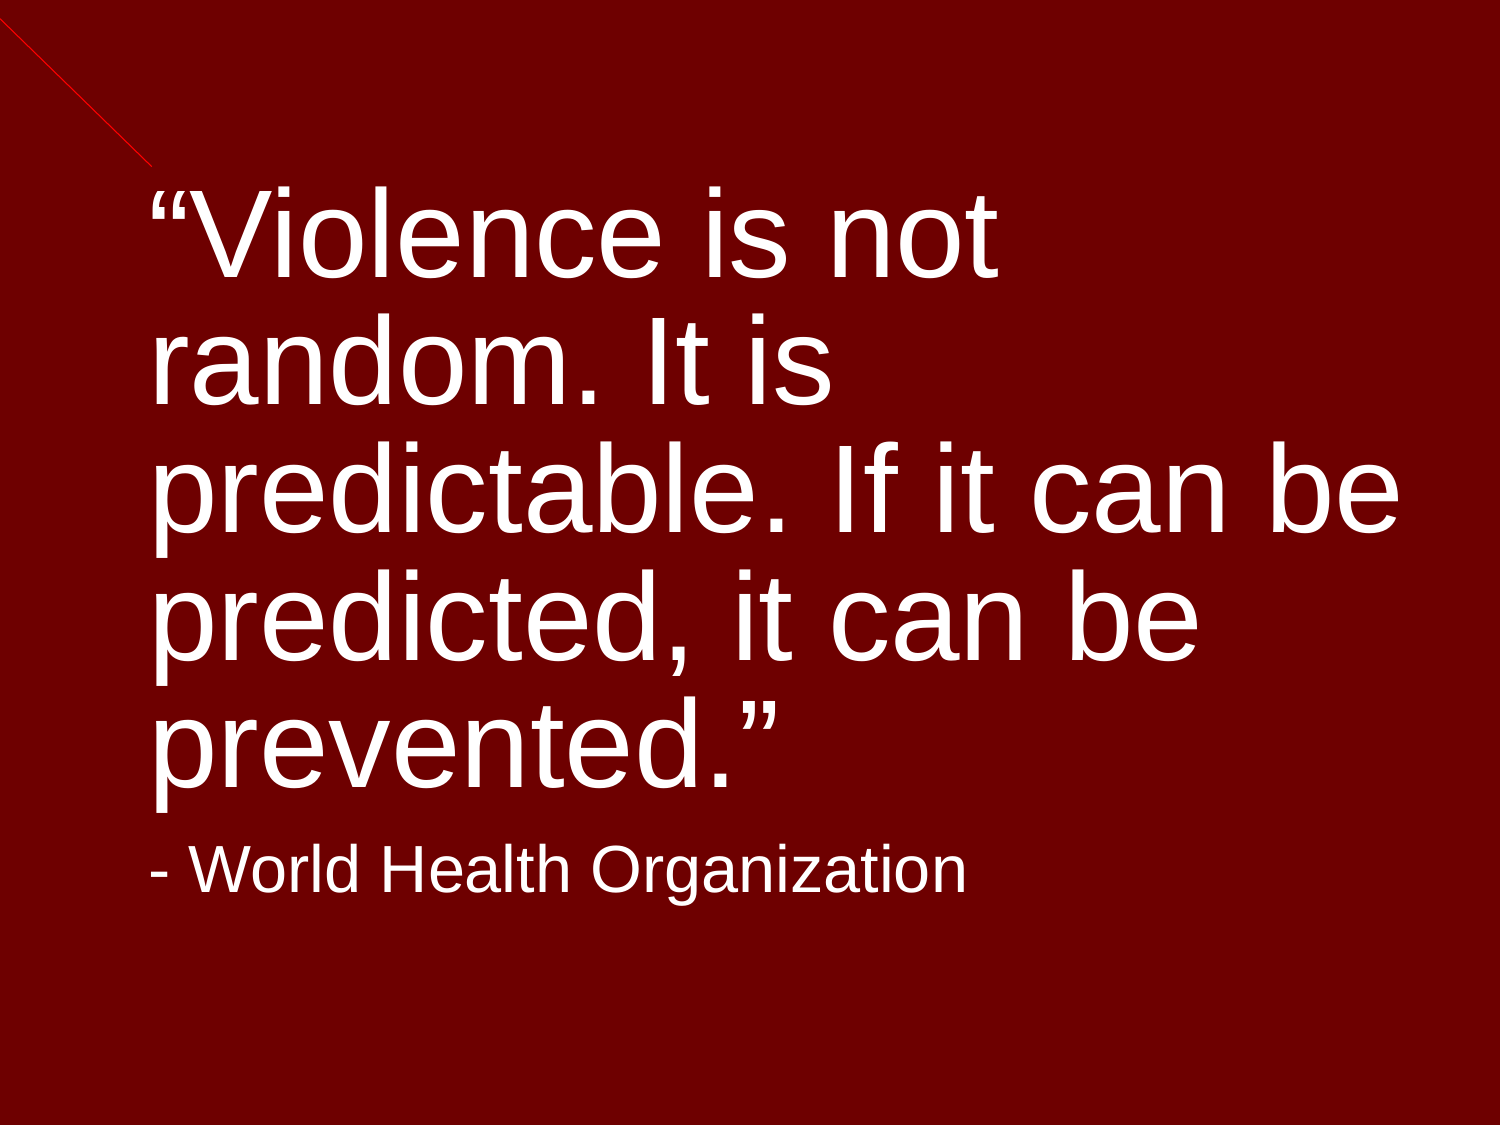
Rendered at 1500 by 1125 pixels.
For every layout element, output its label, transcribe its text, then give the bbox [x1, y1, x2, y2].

list “Violence is not random. It is predictable. If it can be predicted, it can be prevented.” - World Health Organization [128, 74, 1426, 919]
